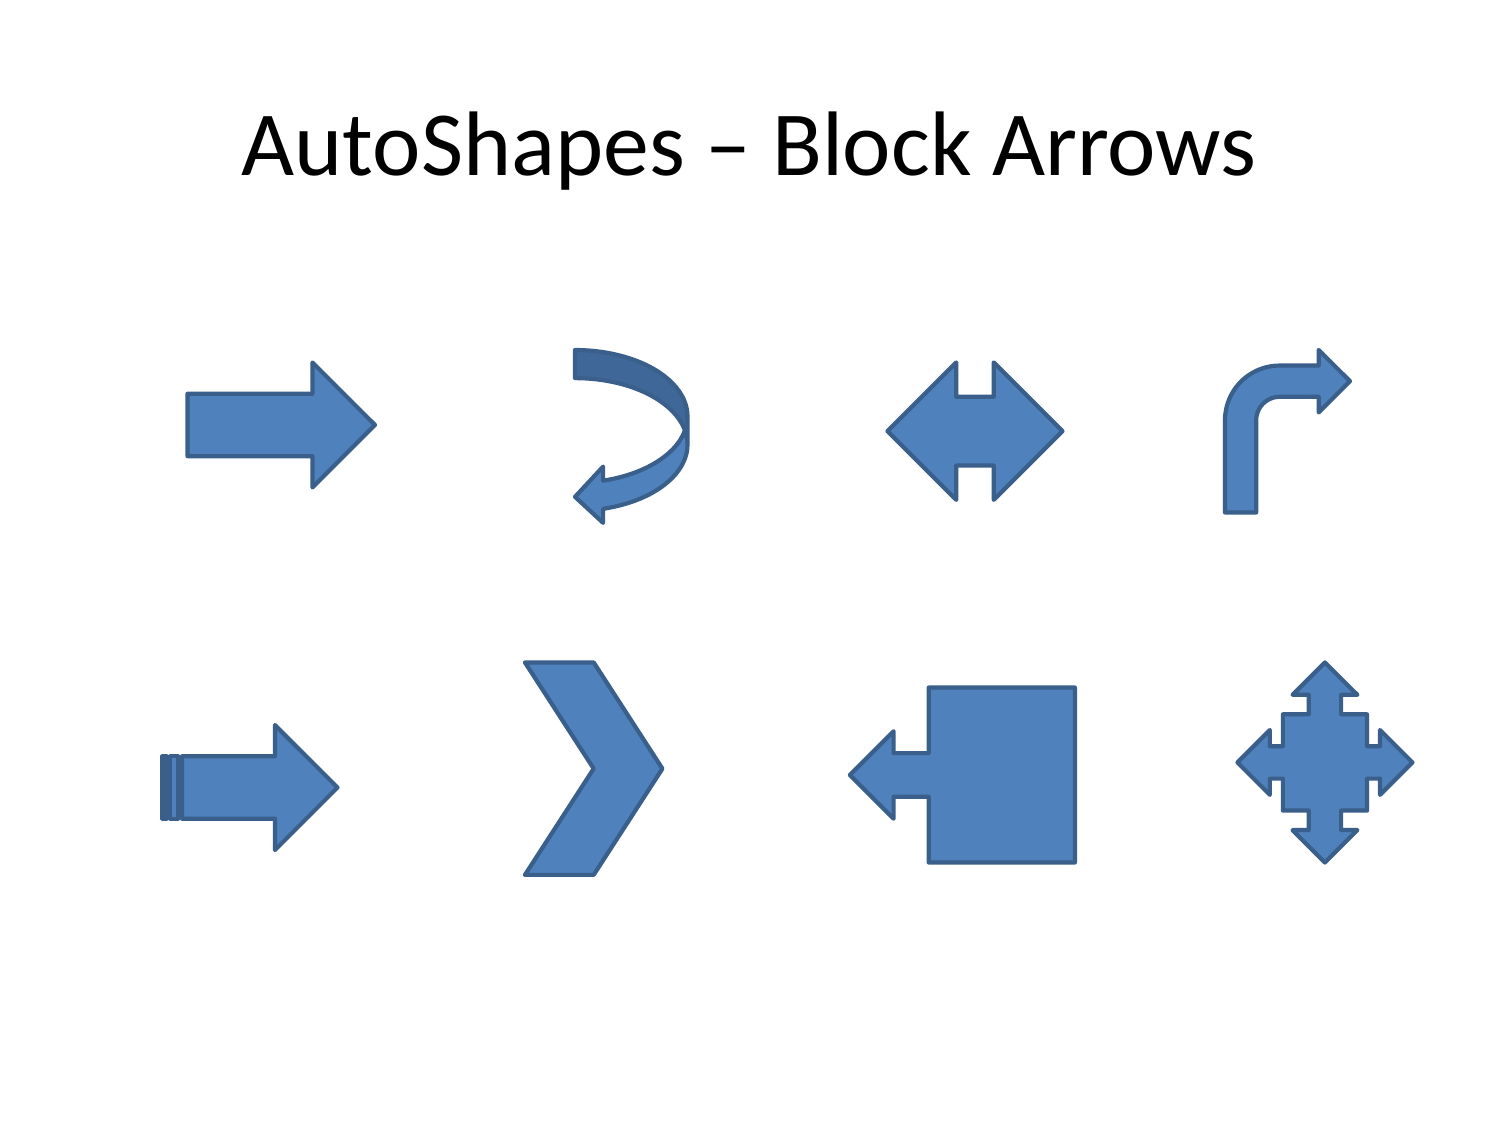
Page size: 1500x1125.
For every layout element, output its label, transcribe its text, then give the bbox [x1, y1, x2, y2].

text_box [847, 685, 1078, 865]
text_box [1222, 348, 1353, 515]
text_box [1235, 660, 1415, 865]
text_box [185, 360, 378, 490]
text_box [885, 360, 1065, 502]
text_box [160, 723, 340, 852]
text_box [523, 660, 665, 877]
title AutoShapes – Block Arrows [75, 45, 1425, 233]
text_box [572, 347, 690, 525]
